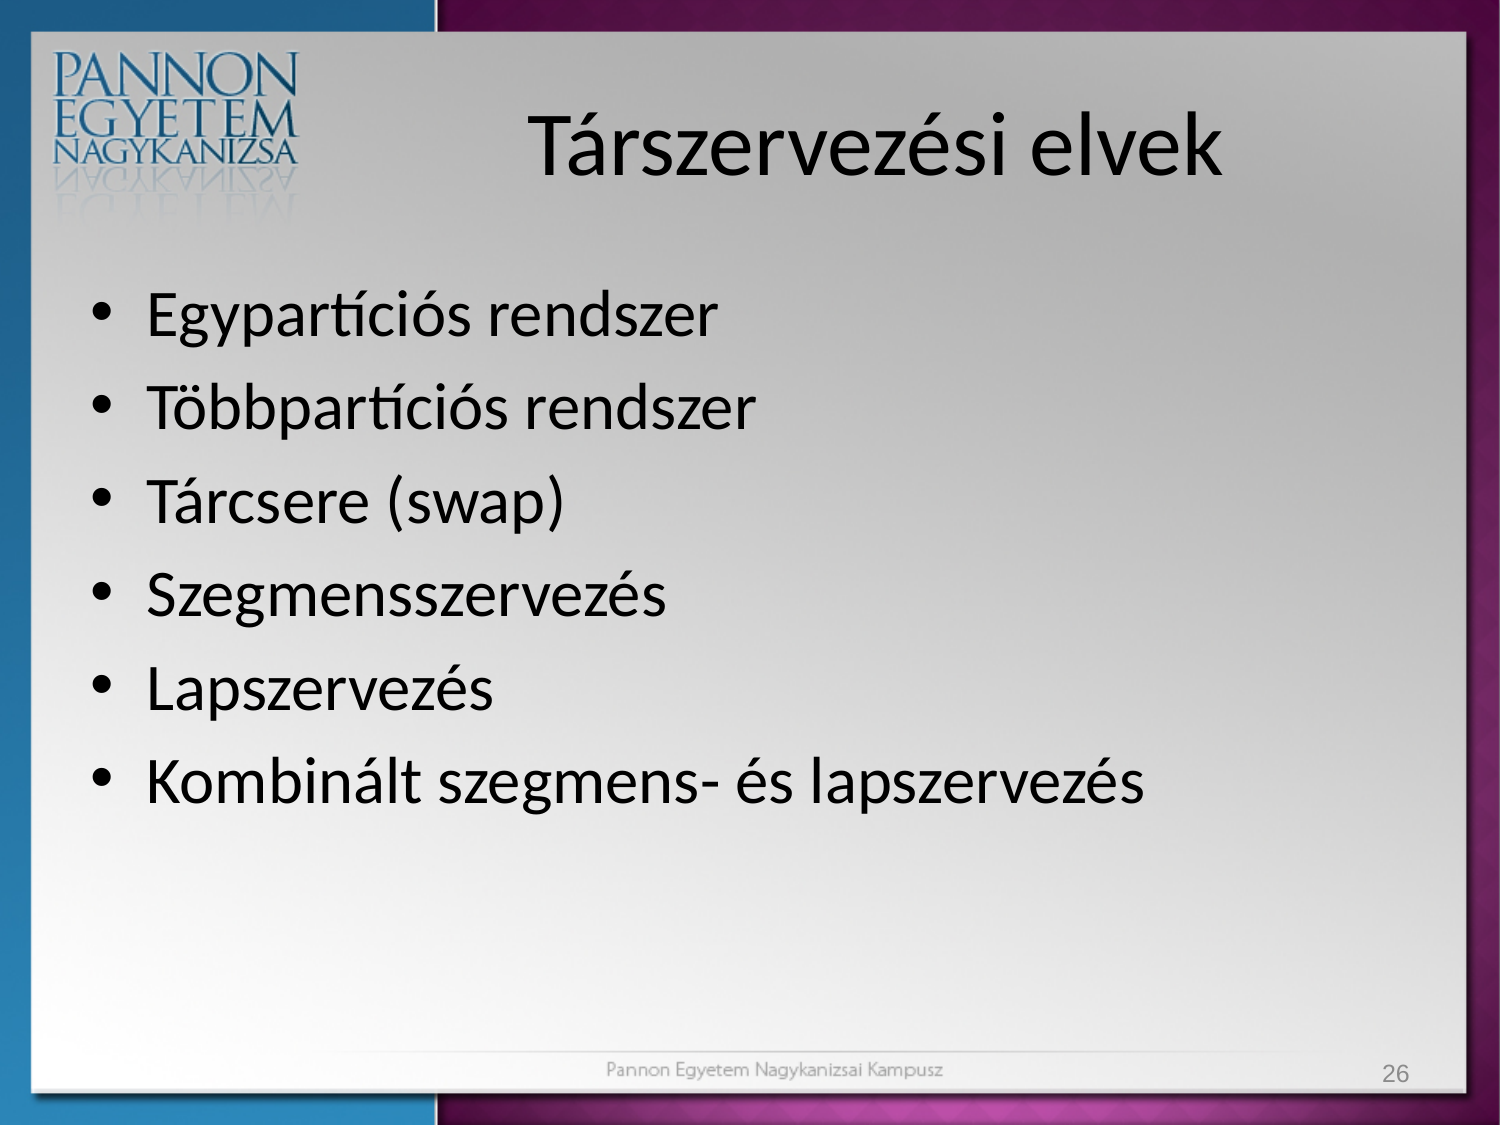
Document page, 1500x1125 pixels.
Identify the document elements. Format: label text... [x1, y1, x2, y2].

title Társzervezési elvek [328, 45, 1425, 233]
list Egypartíciós rendszer Többpartíciós rendszer Tárcsere (swap) Szegmensszervezés Lapszervezés Kombinált szegmens- és lapszervezés [75, 262, 1425, 1038]
slide_number 26 [1074, 1042, 1425, 1103]
picture [0, 0, 1500, 1125]
